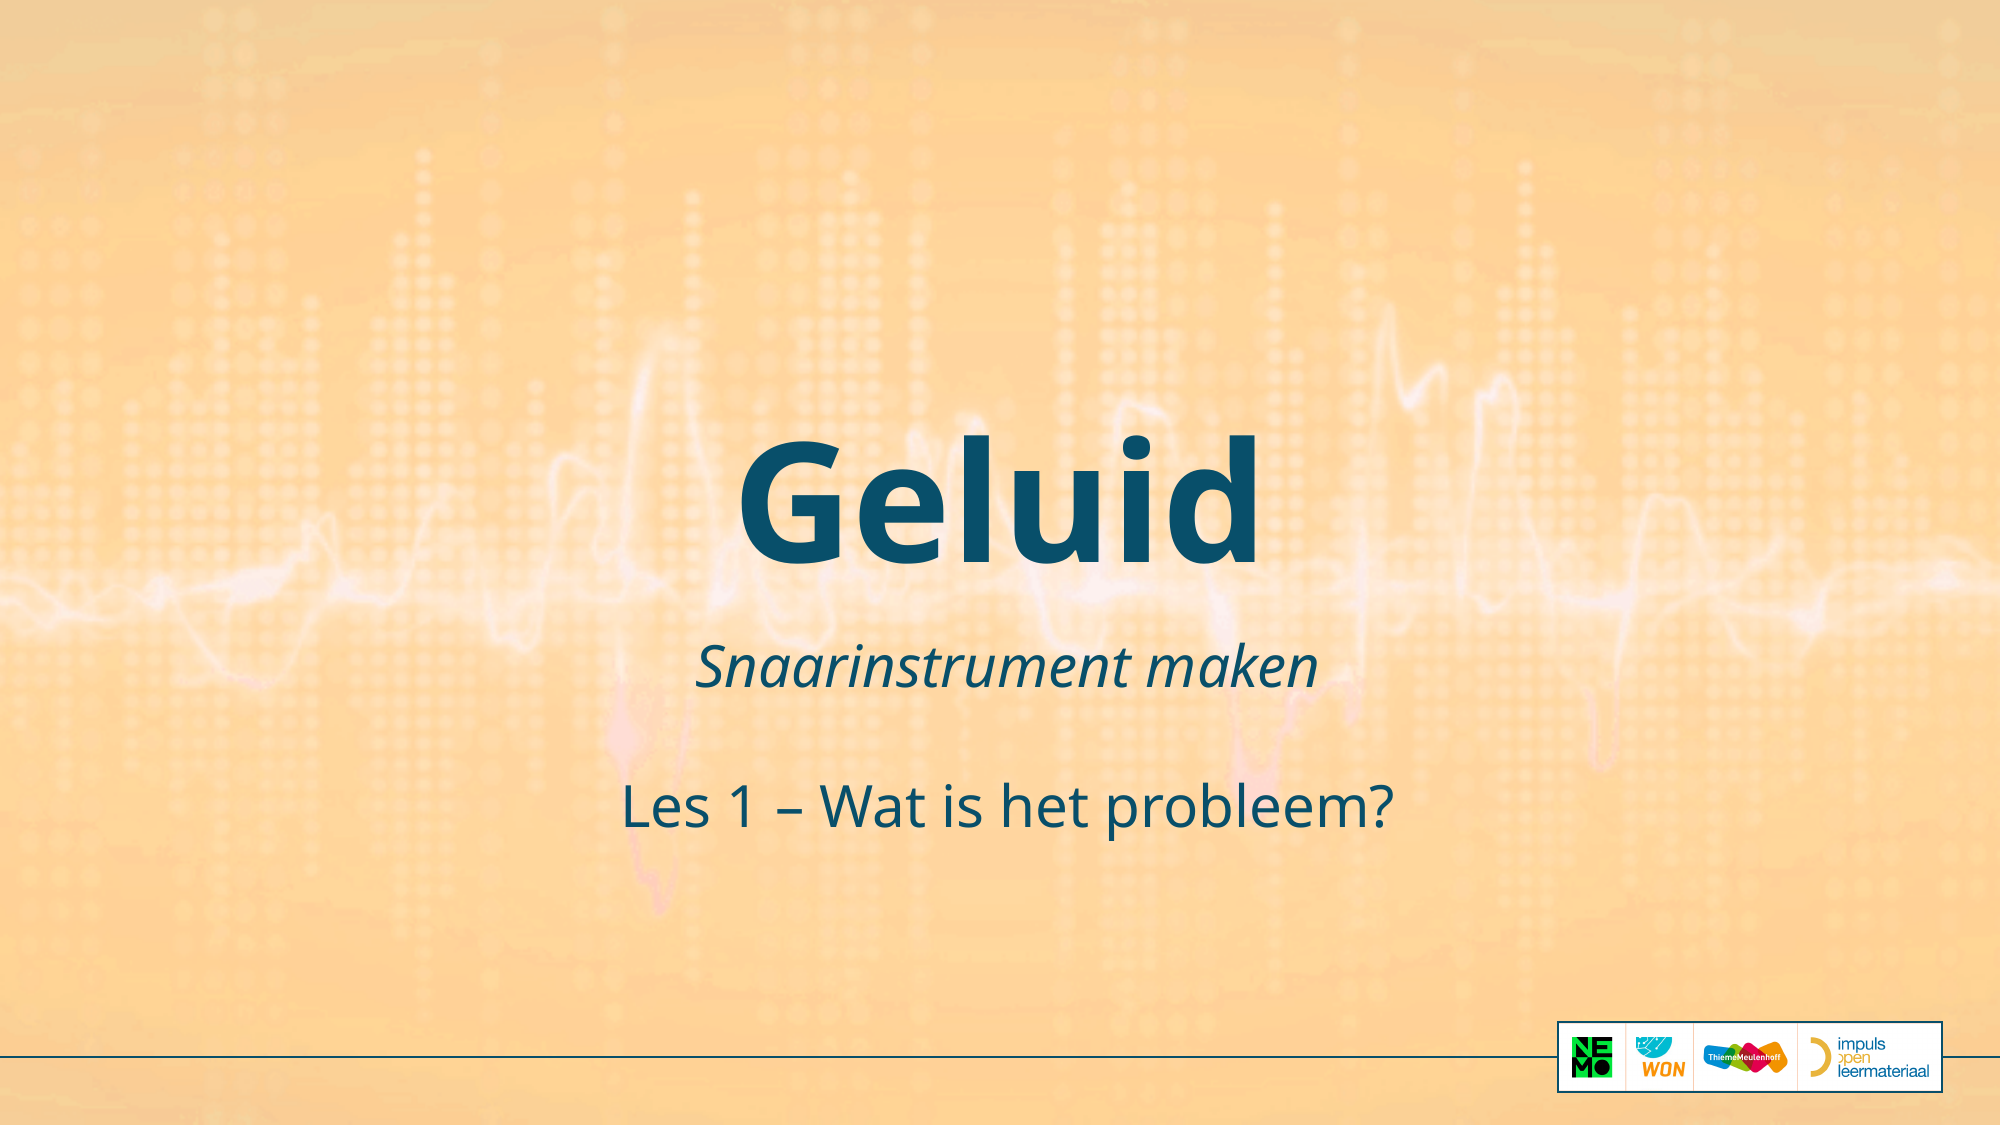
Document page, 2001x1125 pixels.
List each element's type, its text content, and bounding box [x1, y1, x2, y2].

list Snaarinstrument maken Les 1 – Wat is het probleem? [90, 629, 1925, 780]
picture [1560, 1024, 1940, 1090]
picture [0, 1059, 2000, 1125]
title Geluid [90, 90, 1910, 596]
picture [0, 0, 2000, 1055]
